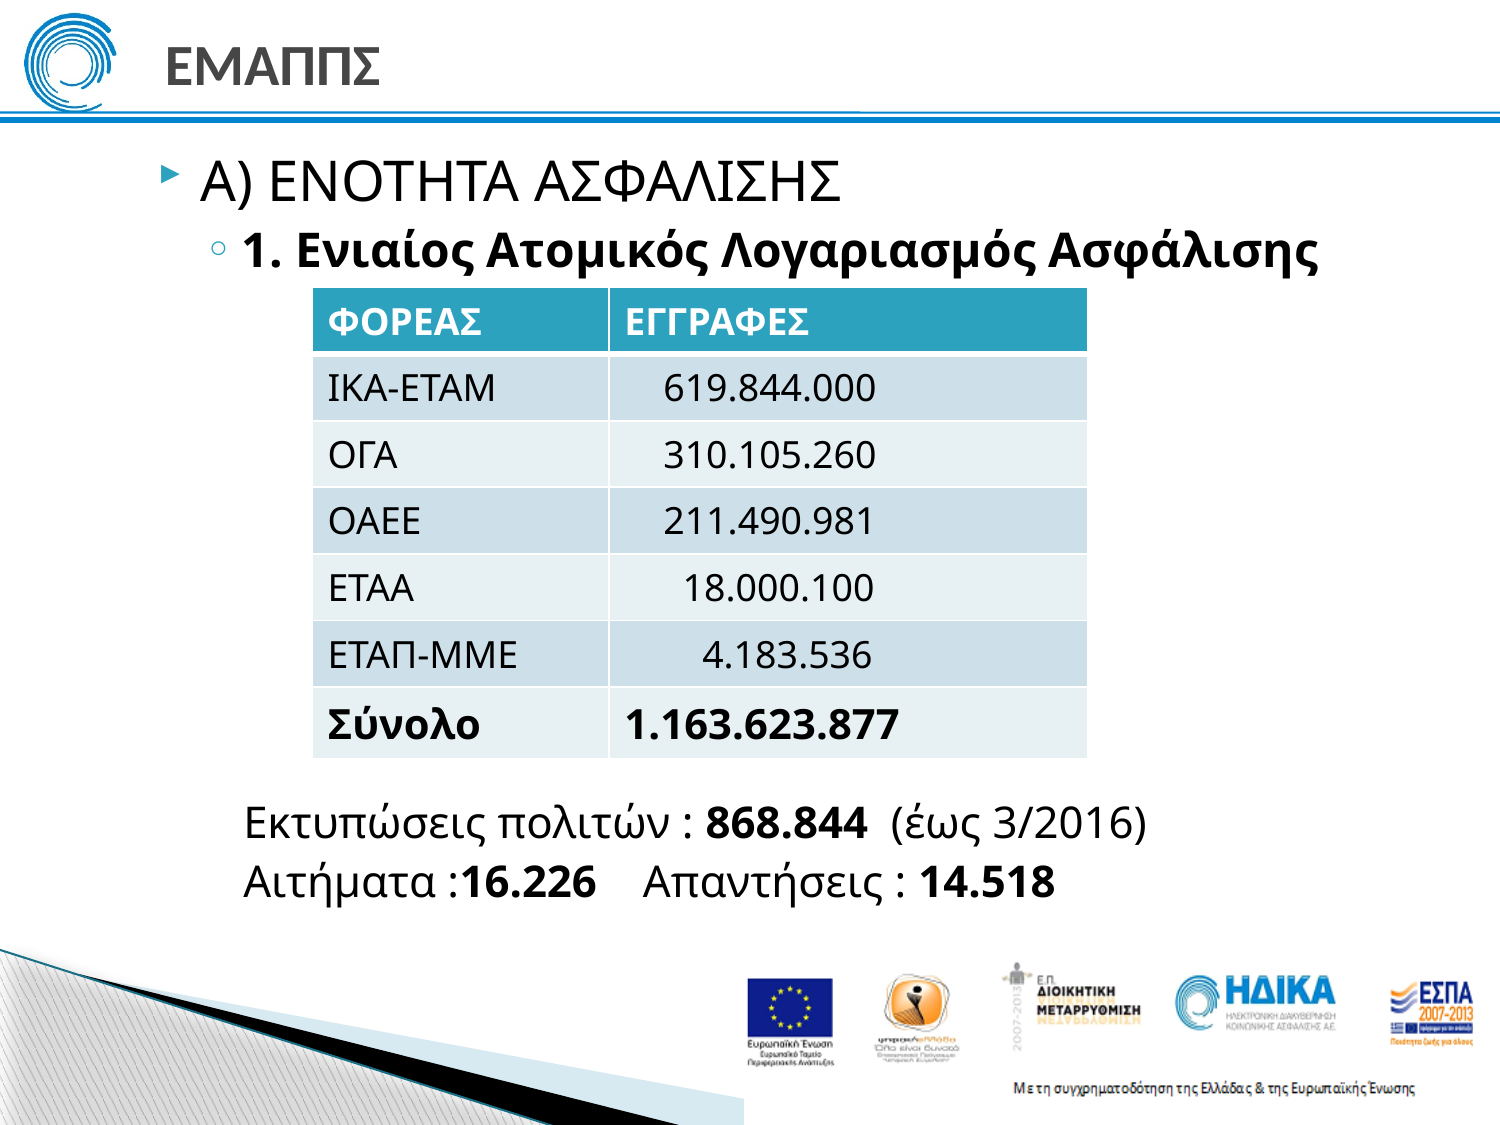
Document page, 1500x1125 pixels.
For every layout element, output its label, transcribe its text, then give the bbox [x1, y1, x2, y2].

picture [744, 960, 1500, 1125]
table_cell 211.490.981 [610, 488, 1087, 553]
table_cell 1.163.623.877 [610, 688, 1087, 758]
table_cell ΟΓΑ [313, 422, 608, 486]
table_cell 310.105.260 [610, 422, 1087, 486]
table_cell 4.183.536 [610, 621, 1087, 686]
picture [24, 12, 125, 111]
table_cell ΕΤΑΑ [313, 555, 608, 620]
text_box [0, 112, 1500, 121]
table_cell Σύνολο [313, 688, 608, 758]
table_cell IKA-ETAM [313, 357, 608, 420]
table_cell 18.000.100 [610, 555, 1087, 620]
title ΕΜΑΠΠΣ [150, 0, 1500, 112]
list Α) ΕΝΟΤΗΤΑ ΑΣΦΑΛΙΣΗΣ 1. Ενιαίος Ατομικός Λογαριασμός Ασφάλισης Εκτυπώσεις πολιτών : 868.844 (έως 3/2016) Αιτήματα :16.226 Απαντήσεις : 14.518 [124, 163, 1401, 926]
table_header ΦΟΡΕΑΣ [313, 288, 608, 351]
table_cell ΕΤΑΠ-ΜΜΕ [313, 621, 608, 686]
table_cell ΟΑΕΕ [313, 488, 608, 553]
table_cell 619.844.000 [610, 357, 1087, 420]
table_header ΕΓΓΡΑΦΕΣ [610, 288, 1087, 351]
